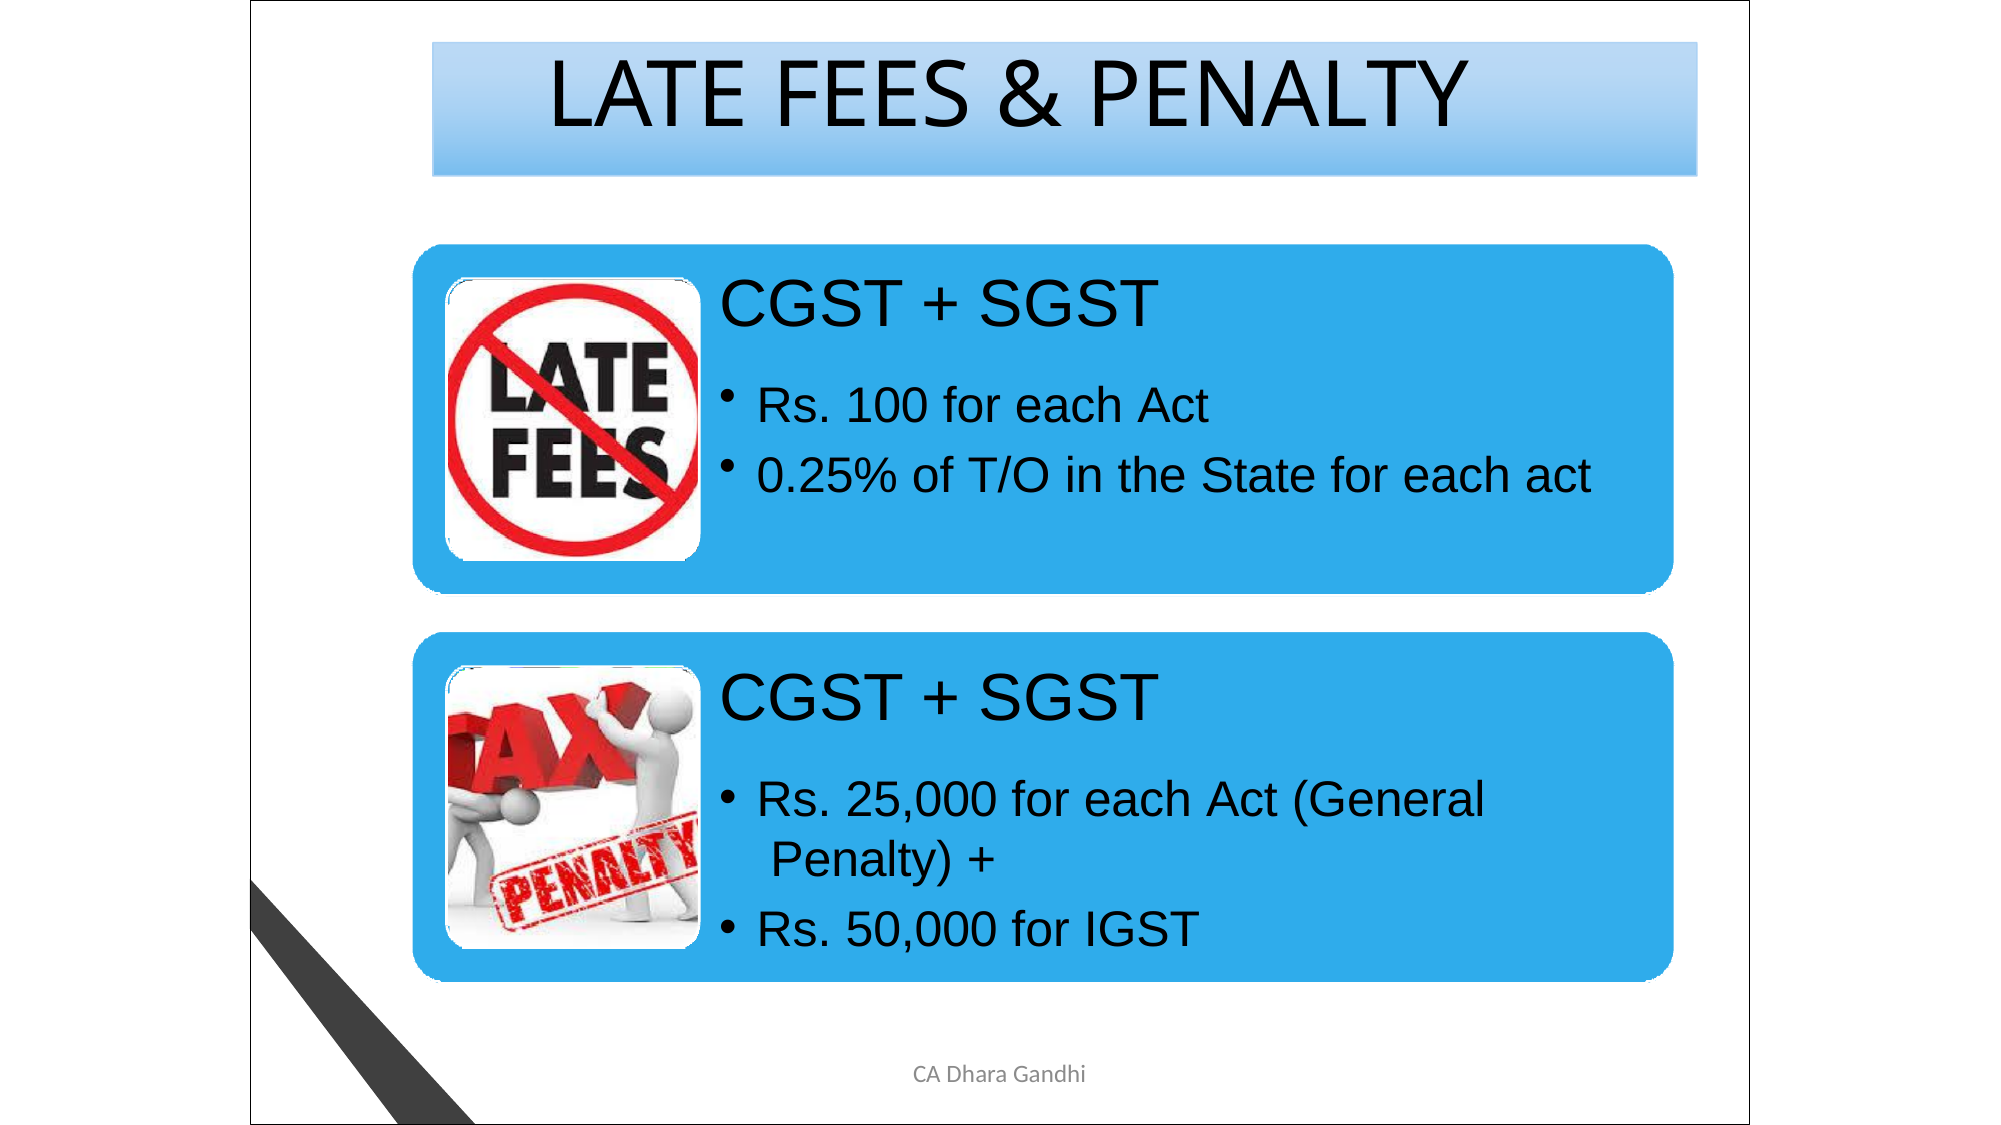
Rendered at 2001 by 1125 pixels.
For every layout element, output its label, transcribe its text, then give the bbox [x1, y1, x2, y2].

footer CA Dhara Gandhi [662, 1042, 1338, 1103]
text_box [250, 0, 1750, 1125]
